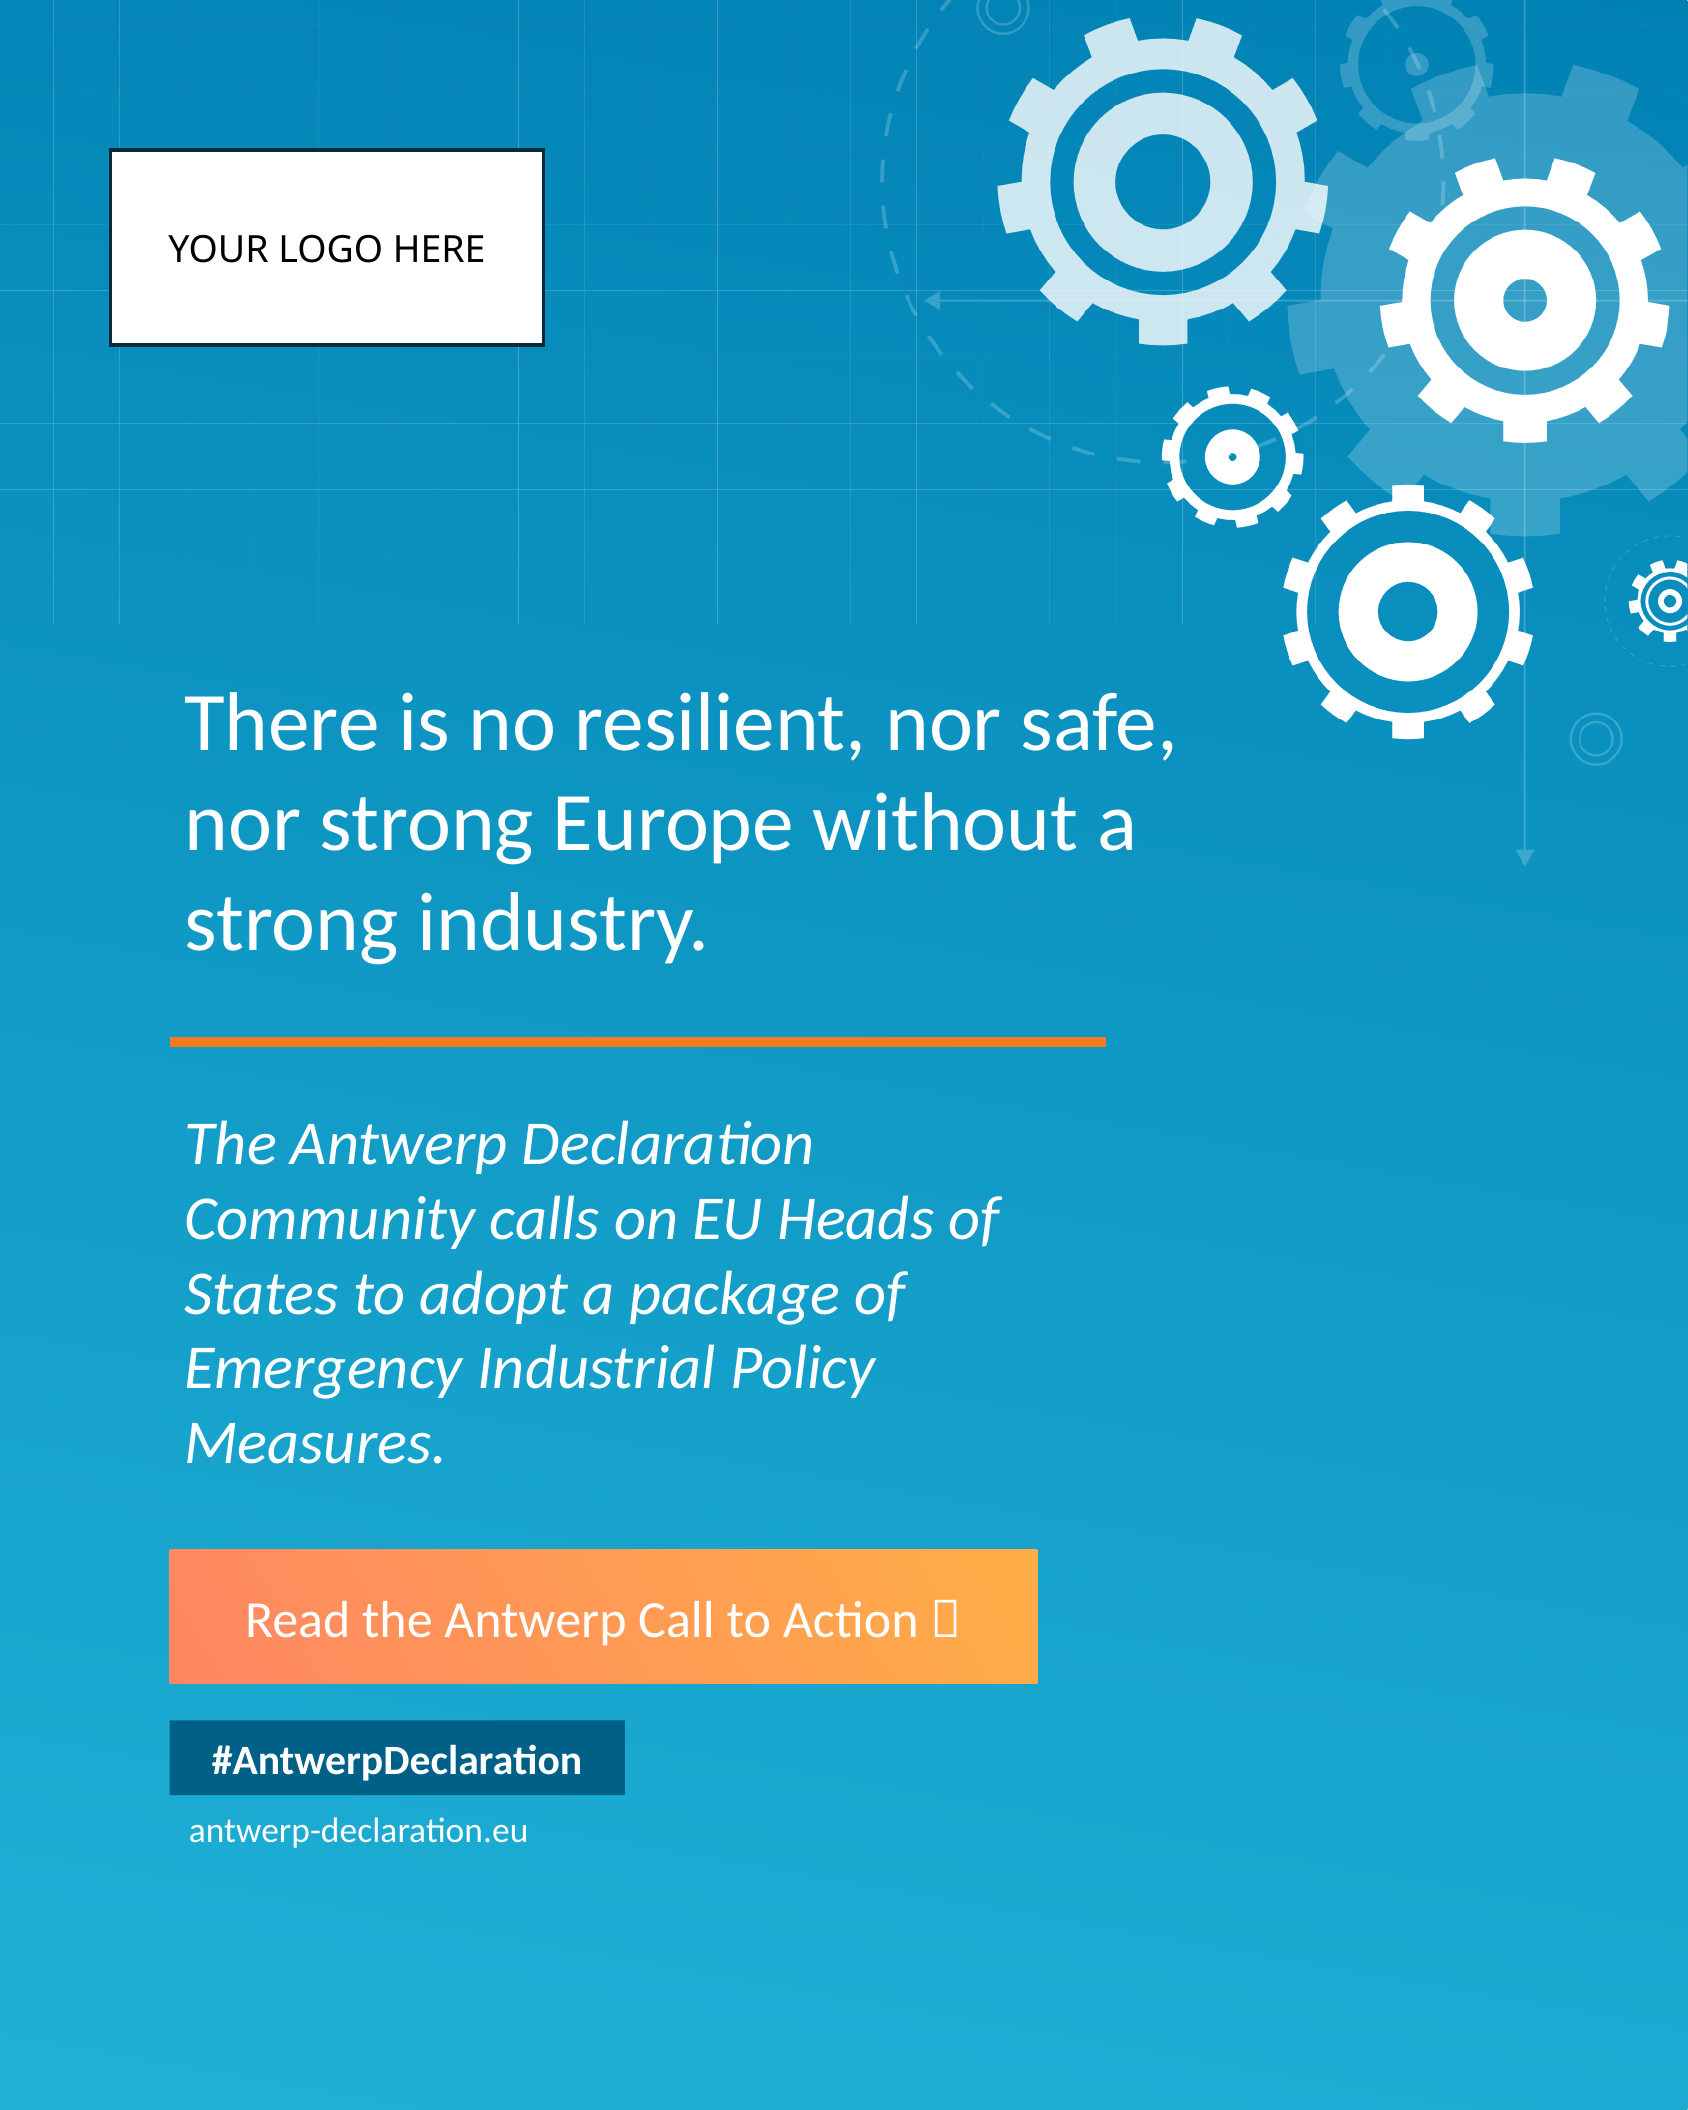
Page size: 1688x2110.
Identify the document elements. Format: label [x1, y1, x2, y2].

text_box [880, 0, 1688, 967]
picture [110, 149, 544, 346]
text_box [0, 625, 1688, 2110]
